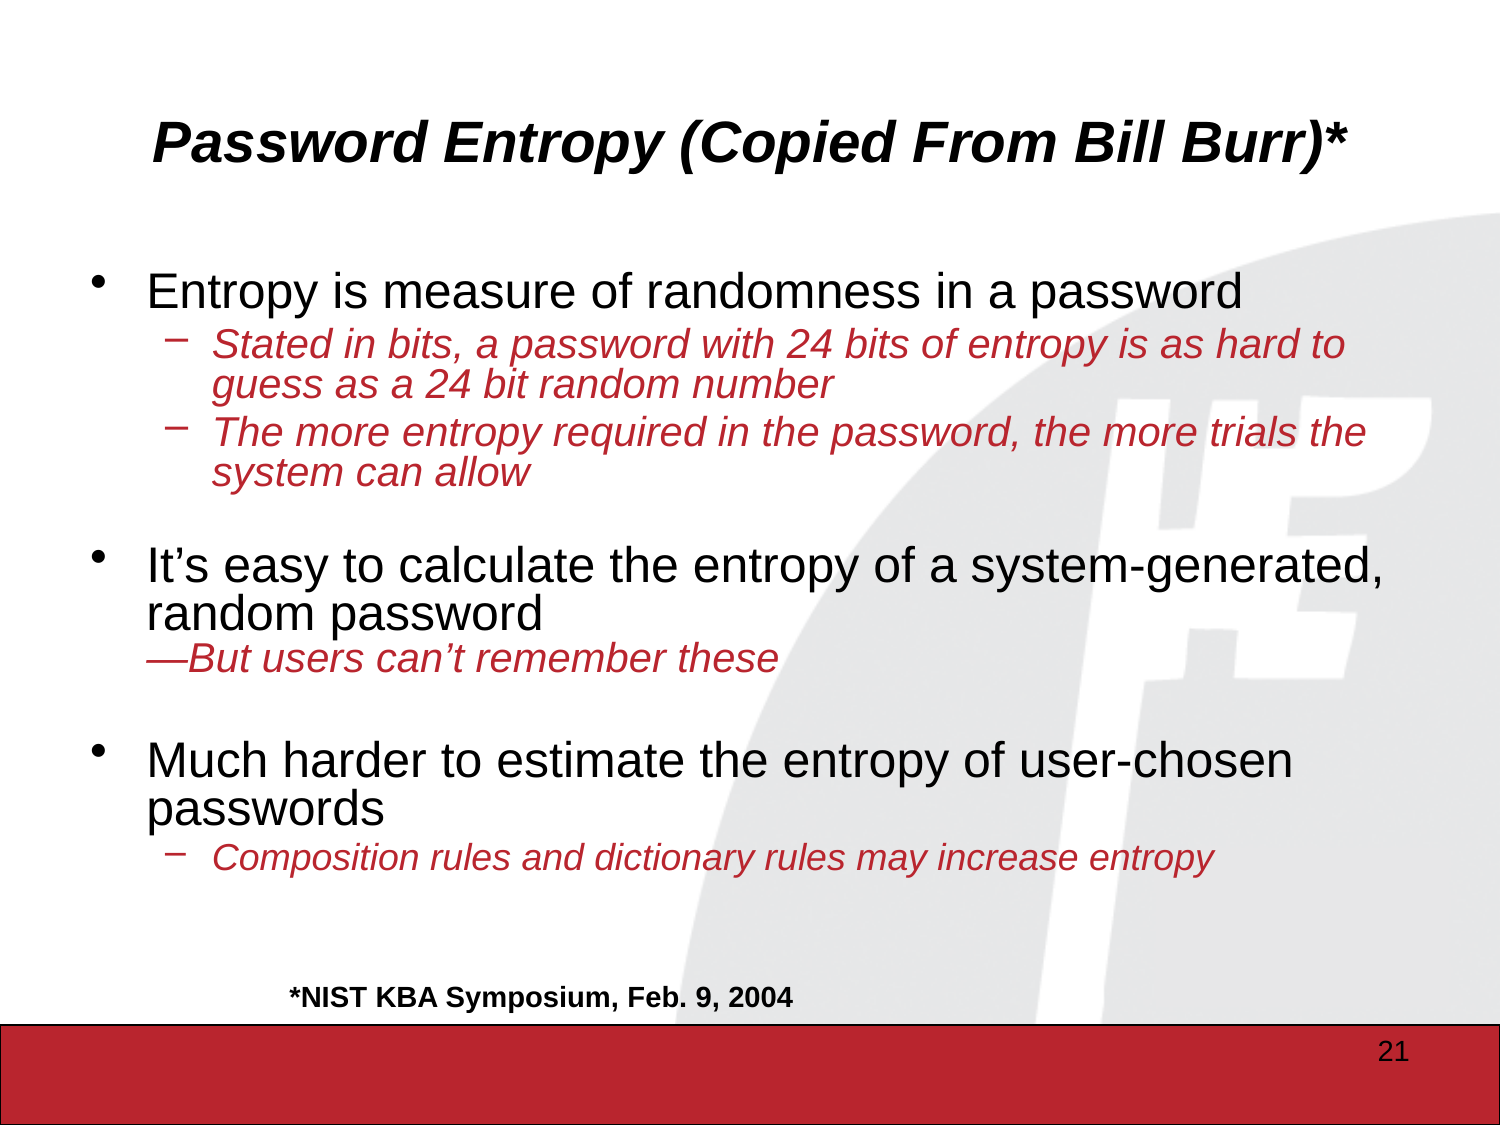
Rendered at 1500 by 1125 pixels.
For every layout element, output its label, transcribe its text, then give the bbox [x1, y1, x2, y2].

text_box *NIST KBA Symposium, Feb. 9, 2004 [274, 970, 809, 1021]
title Password Entropy (Copied From Bill Burr)* [75, 45, 1425, 233]
list Entropy is measure of randomness in a password Stated in bits, a password with 24 bits of entropy is as hard to guess as a 24 bit random number The more entropy required in the password, the more trials the system can allow It’s easy to calculate the entropy of a system-generated, random password —But users can’t remember these Much harder to estimate the entropy of user-chosen passwords Composition rules and dictionary rules may increase entropy [75, 262, 1425, 1005]
slide_number 21 [1074, 1024, 1425, 1103]
picture [675, 212, 1500, 1024]
